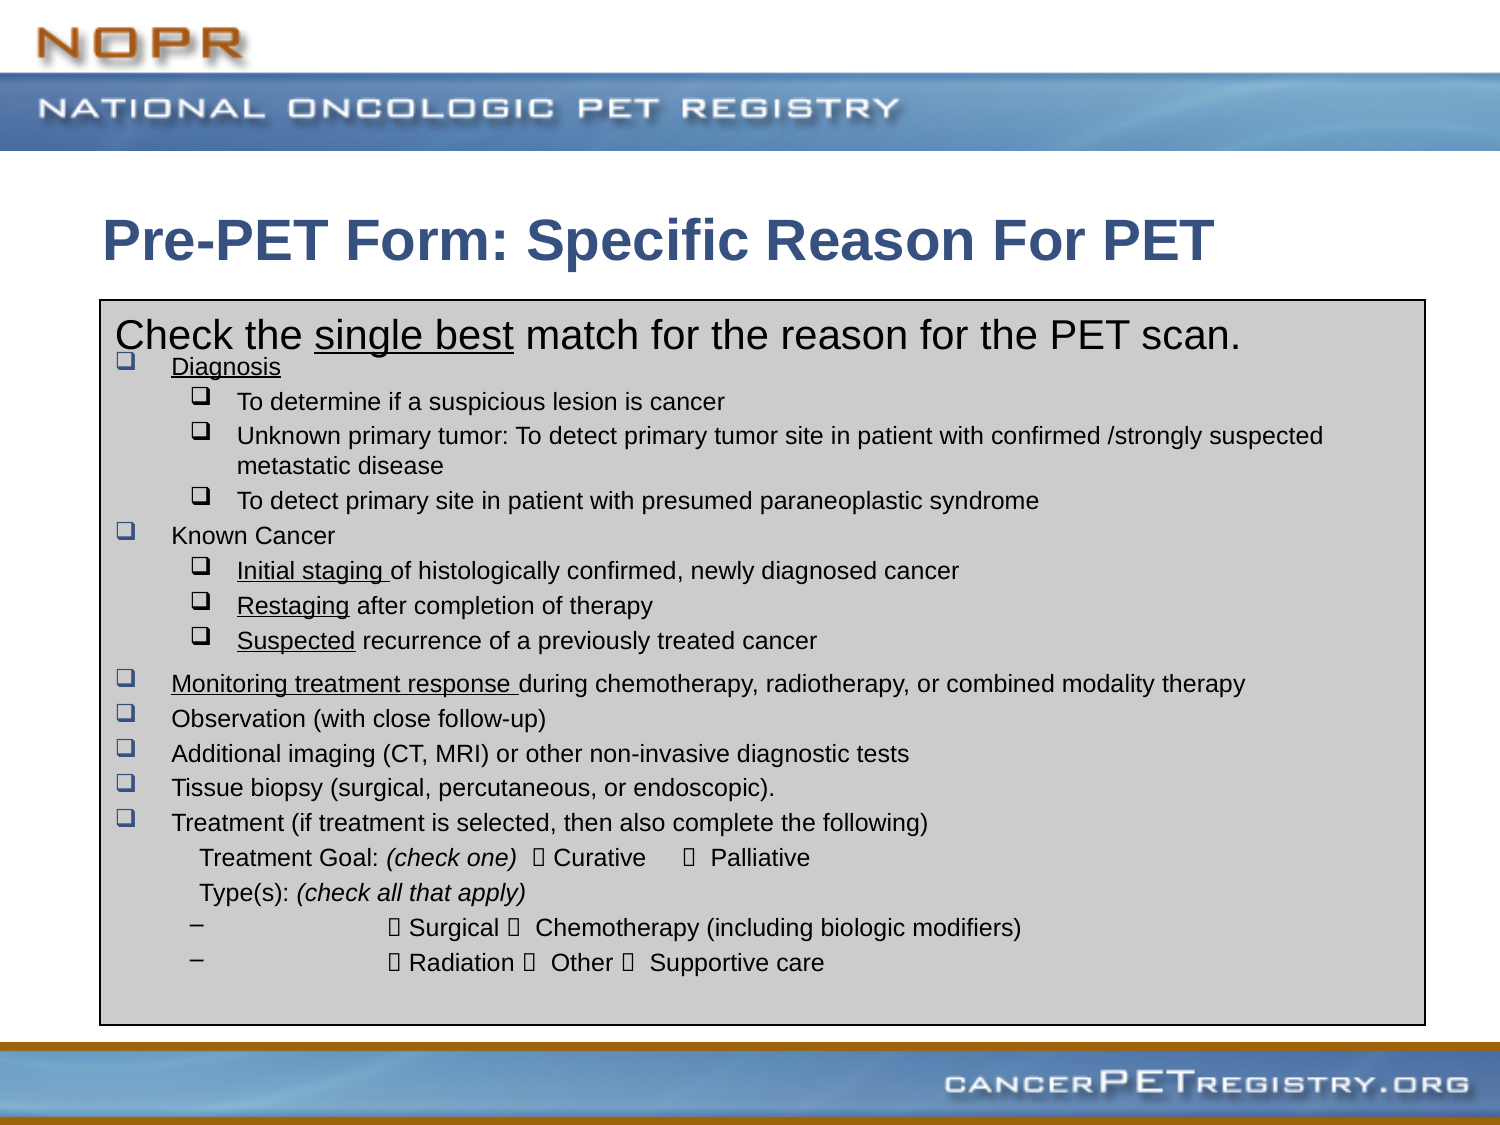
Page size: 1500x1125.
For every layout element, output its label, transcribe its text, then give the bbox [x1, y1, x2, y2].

title Pre-PET Form: Specific Reason For PET [87, 187, 1309, 288]
list Diagnosis To determine if a suspicious lesion is cancer Unknown primary tumor: To detect primary tumor site in patient with confirmed /strongly suspected metastatic disease To detect primary site in patient with presumed paraneoplastic syndrome Known Cancer Initial staging of histologically confirmed, newly diagnosed cancer Restaging after completion of therapy Suspected recurrence of a previously treated cancer Monitoring treatment response during chemotherapy, radiotherapy, or combined modality therapy Observation (with close follow-up) Additional imaging (CT, MRI) or other non-invasive diagnostic tests Tissue biopsy (surgical, percutaneous, or endoscopic). Treatment (if treatment is selected, then also complete the following) Treatment Goal: (check one)  Curative  Palliative Type(s): (check all that apply)  Surgical  Chemotherapy (including biologic modifiers)  Radiation  Other  Supportive care [99, 299, 1426, 1026]
picture [0, 1042, 1500, 1125]
picture [0, 24, 1500, 151]
text_box Check the single best match for the reason for the PET scan. [99, 299, 1425, 365]
